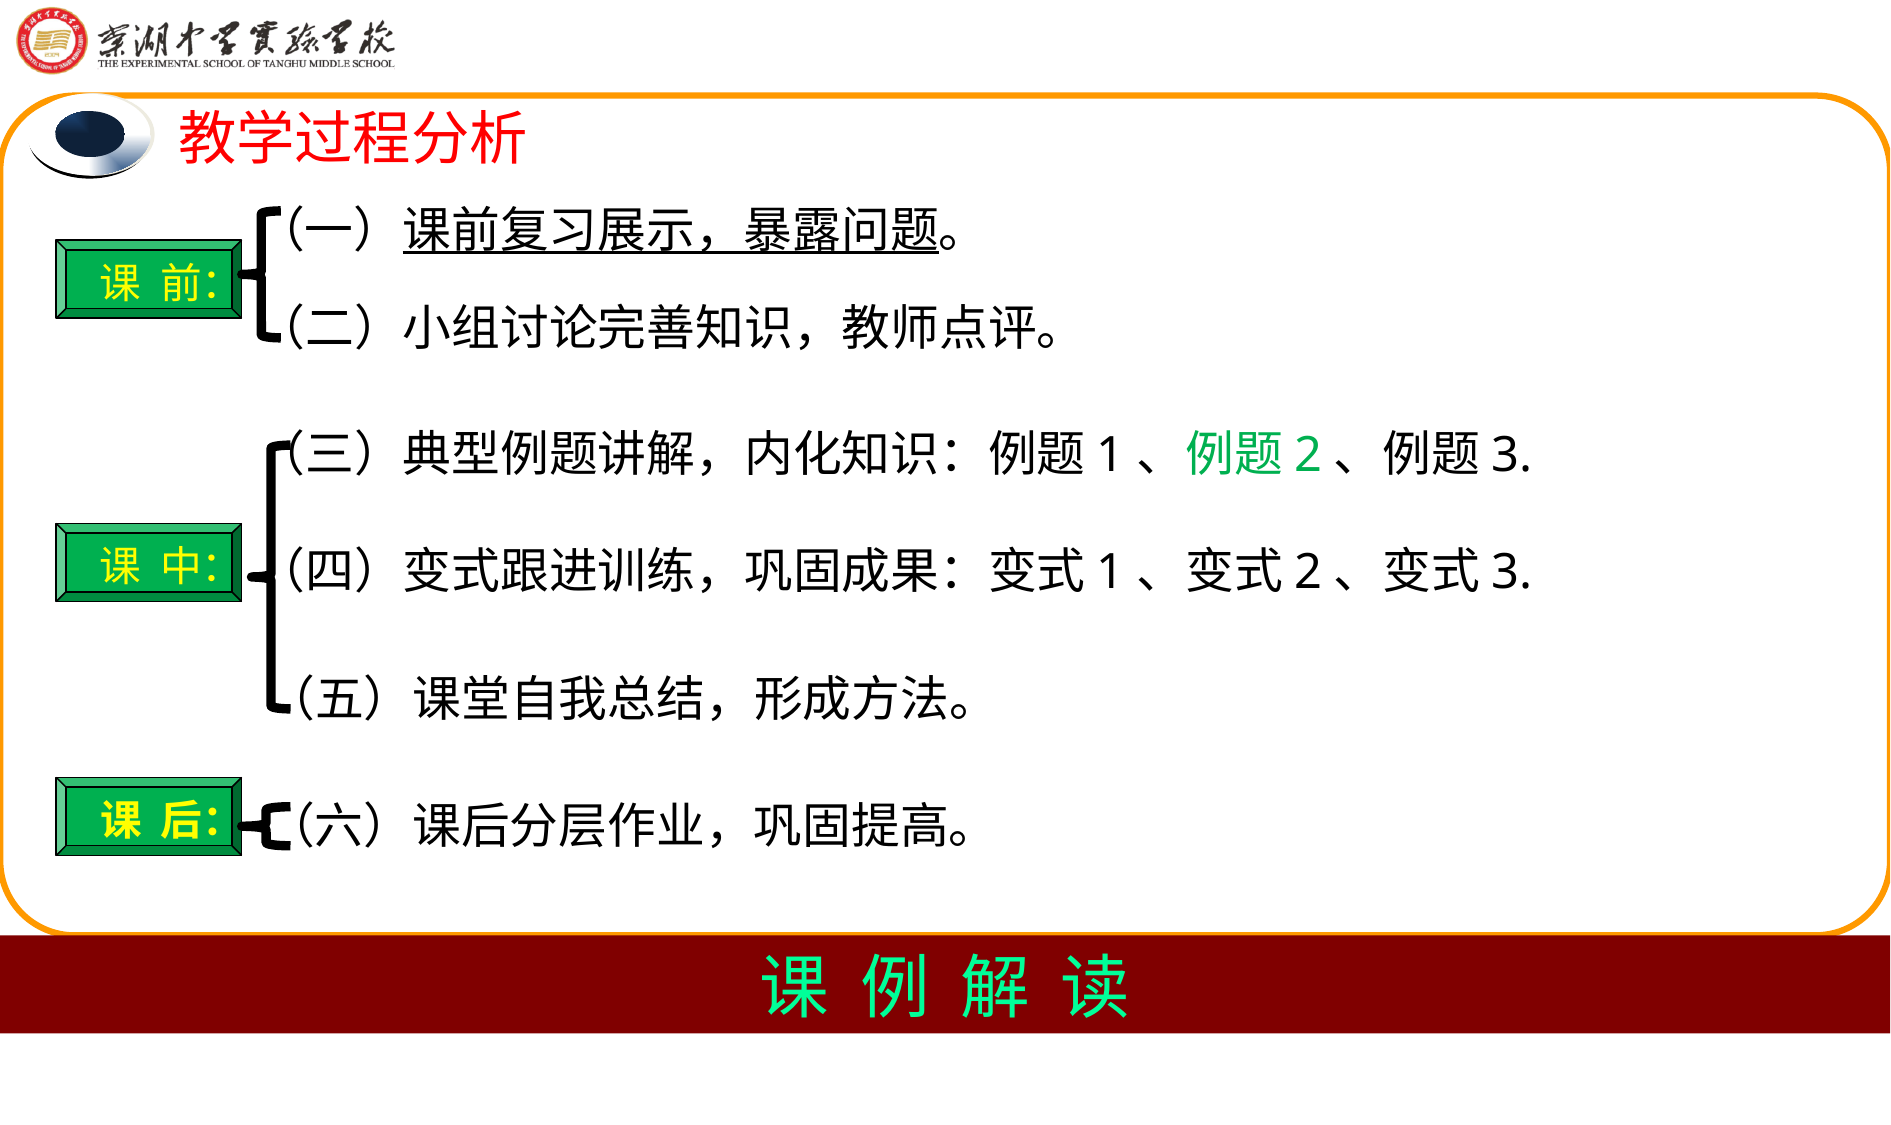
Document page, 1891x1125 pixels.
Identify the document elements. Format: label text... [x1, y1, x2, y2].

text_box 教学过程分析 [163, 93, 707, 179]
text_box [55, 523, 236, 602]
text_box [0, 95, 1891, 935]
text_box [26, 93, 151, 179]
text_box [55, 239, 216, 319]
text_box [241, 786, 1141, 862]
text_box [55, 777, 242, 856]
picture [0, 0, 444, 83]
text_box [221, 191, 1200, 364]
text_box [241, 415, 1620, 735]
text_box 课 例 解 读 [0, 935, 1891, 1034]
